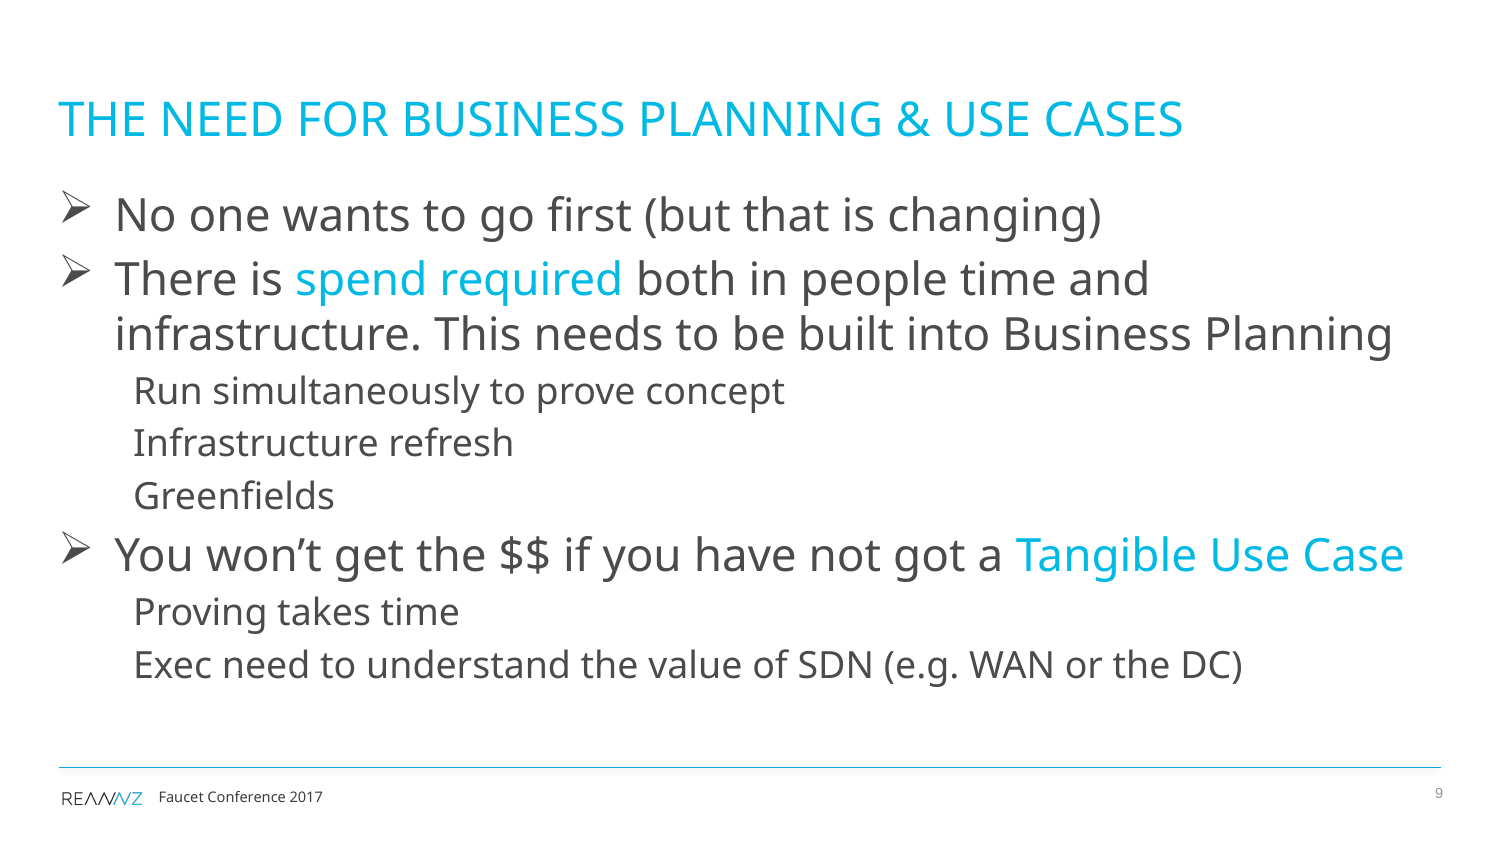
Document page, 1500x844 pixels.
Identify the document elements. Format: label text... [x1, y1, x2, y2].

list The need for business planning & use cases [58, 81, 1436, 149]
list No one wants to go first (but that is changing) There is spend required both in people time and infrastructure. This needs to be built into Business Planning Run simultaneously to prove concept Infrastructure refresh Greenfields You won’t get the $$ if you have not got a Tangible Use Case Proving takes time Exec need to understand the value of SDN (e.g. WAN or the DC) [58, 177, 1468, 732]
